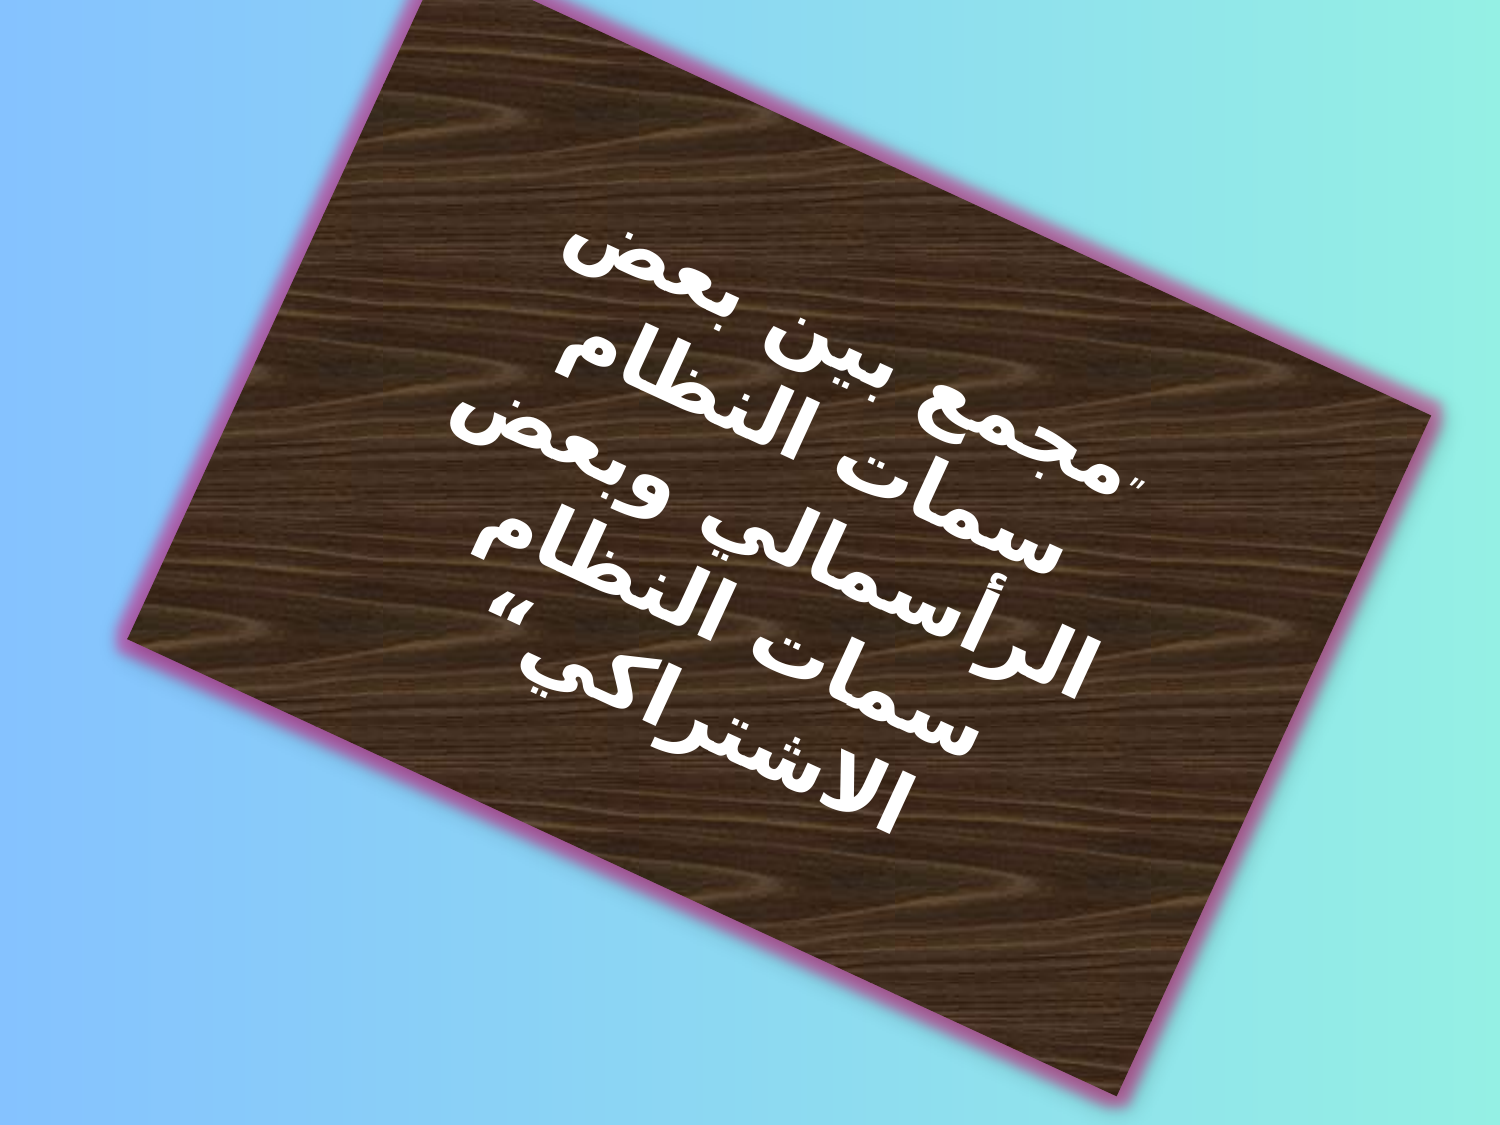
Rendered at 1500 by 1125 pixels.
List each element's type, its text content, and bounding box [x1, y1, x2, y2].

text_box ”مجمع بين بعض سمات النظام الرأسمالي وبعض سمات النظام الاشتراكي“ [125, 0, 1433, 1098]
